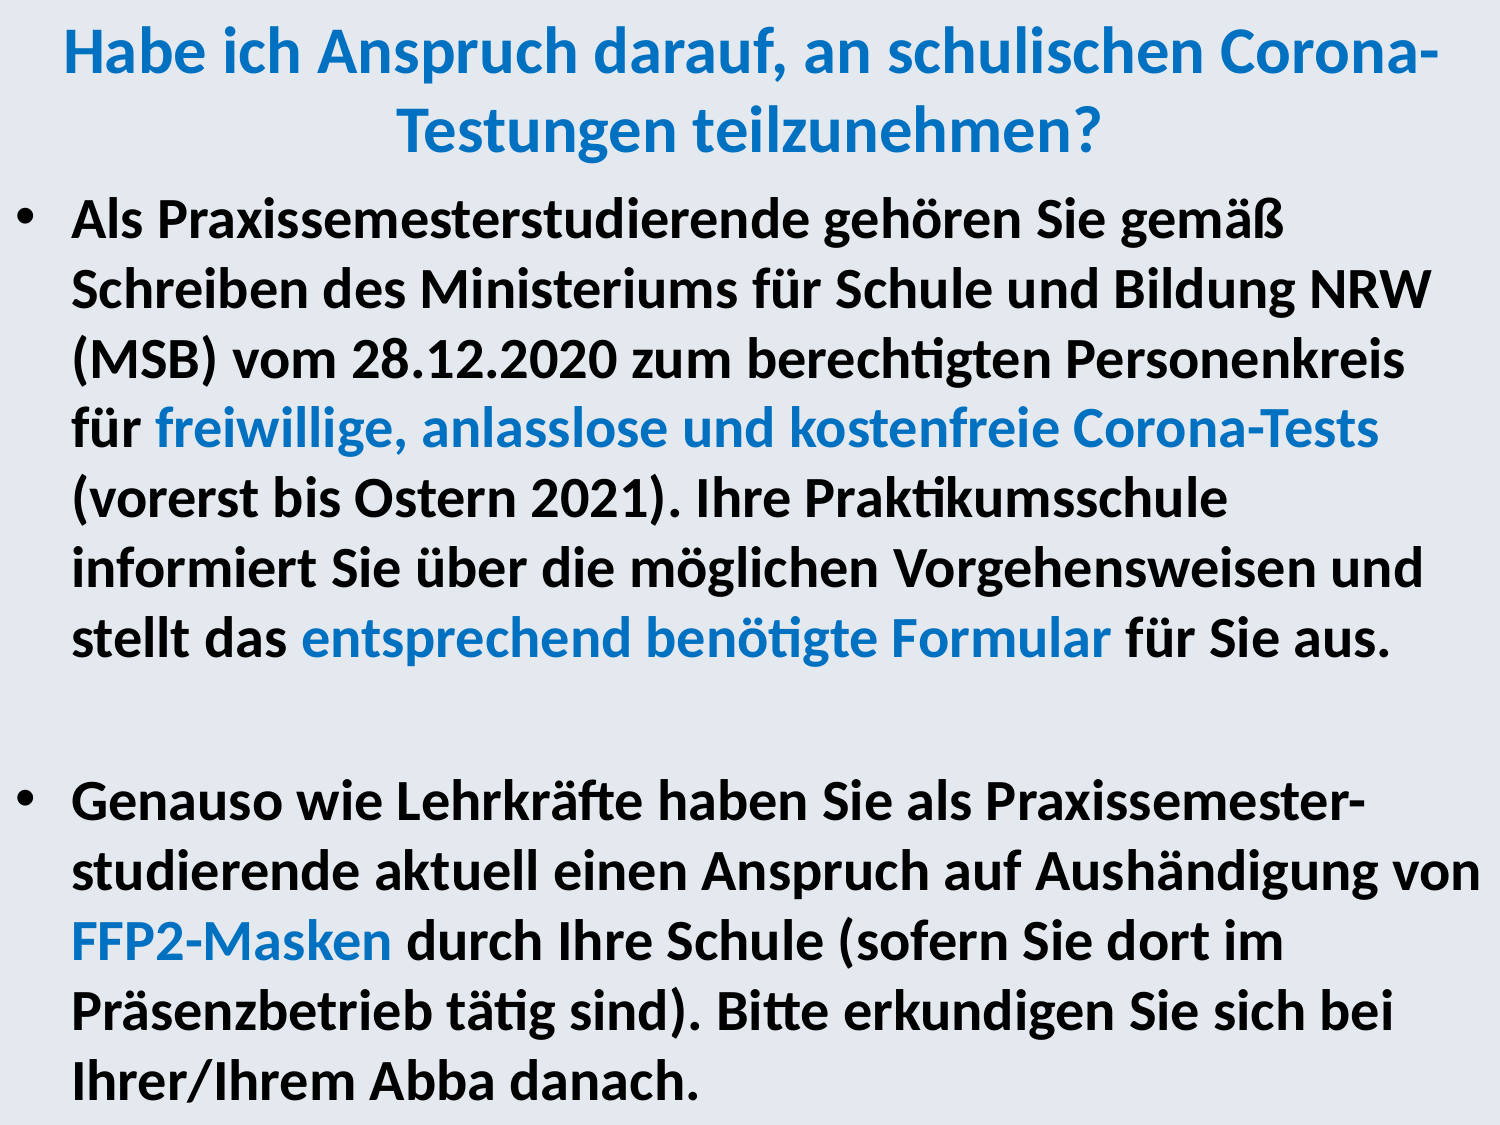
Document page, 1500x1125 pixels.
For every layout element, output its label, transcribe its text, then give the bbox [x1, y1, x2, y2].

title Habe ich Anspruch darauf, an schulischen Corona-Testungen teilzunehmen? [0, 0, 1500, 172]
list Als Praxissemesterstudierende gehören Sie gemäß Schreiben des Ministeriums für Schule und Bildung NRW (MSB) vom 28.12.2020 zum berechtigten Personenkreis für freiwillige, anlasslose und kostenfreie Corona-Tests (vorerst bis Ostern 2021). Ihre Praktikumsschule informiert Sie über die möglichen Vorgehensweisen und stellt das entsprechend benötigte Formular für Sie aus. Genauso wie Lehrkräfte haben Sie als Praxissemester-studierende aktuell einen Anspruch auf Aushändigung von FFP2-Masken durch Ihre Schule (sofern Sie dort im Präsenzbetrieb tätig sind). Bitte erkundigen Sie sich bei Ihrer/Ihrem Abba danach. [0, 172, 1500, 1125]
